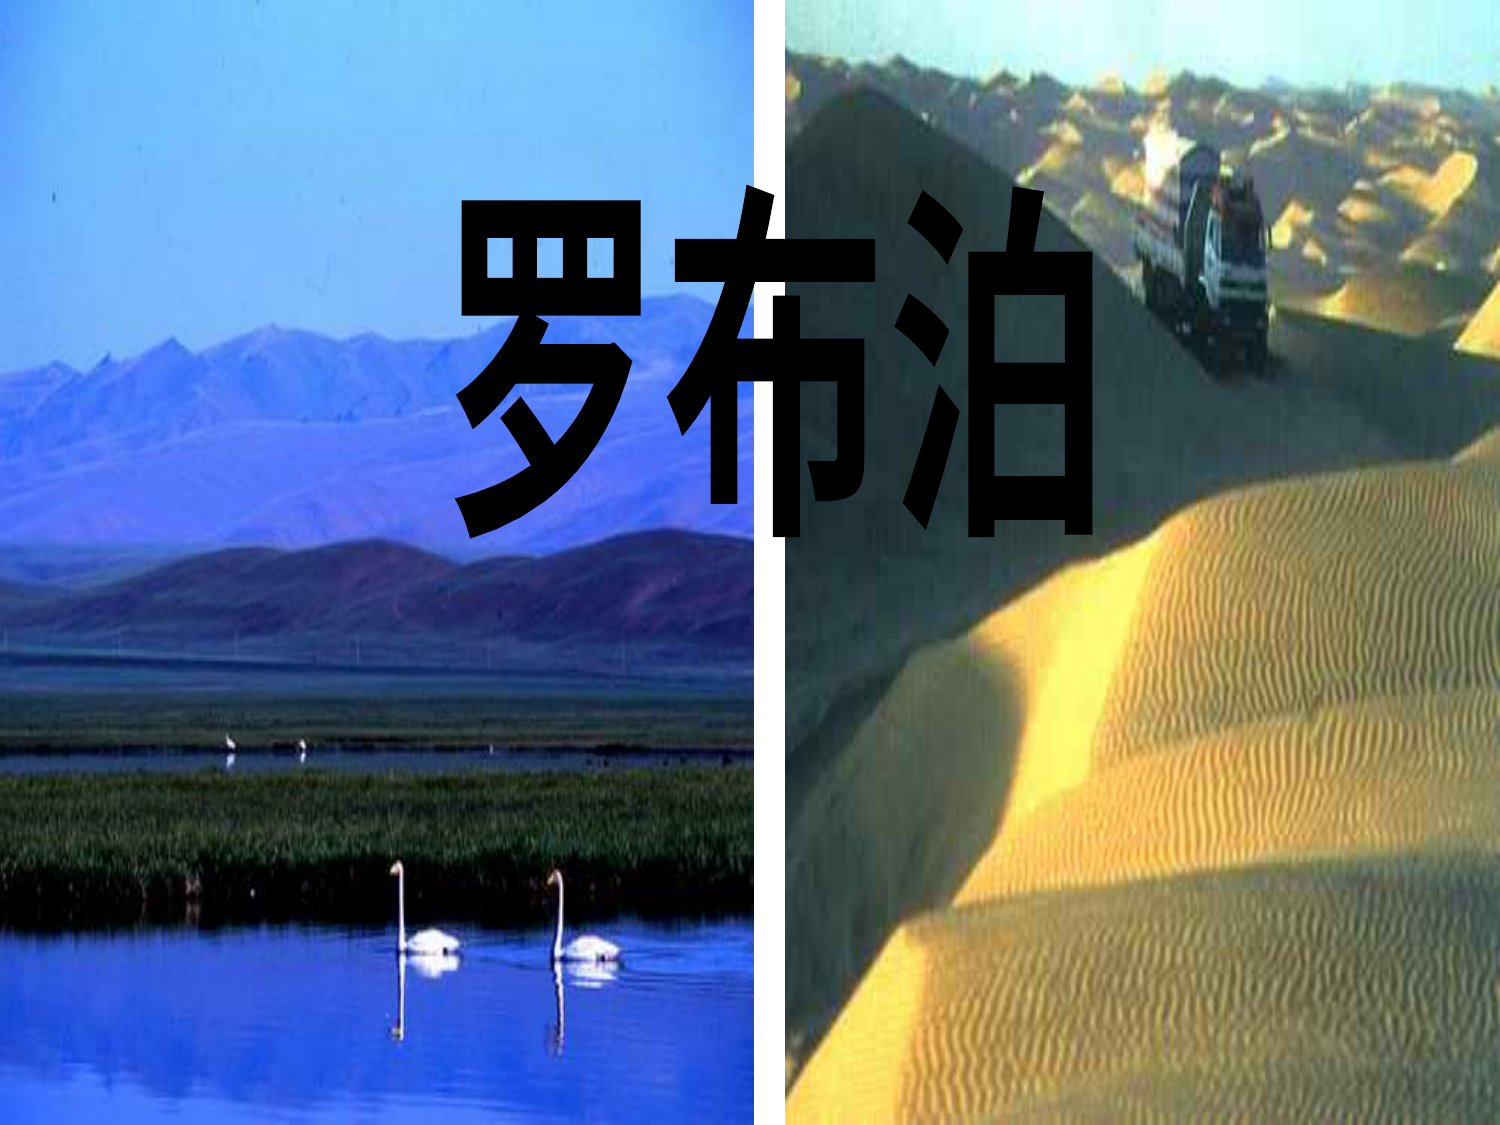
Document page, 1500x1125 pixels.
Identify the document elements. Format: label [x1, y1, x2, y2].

picture [0, 0, 754, 1125]
list [785, 0, 1500, 1125]
